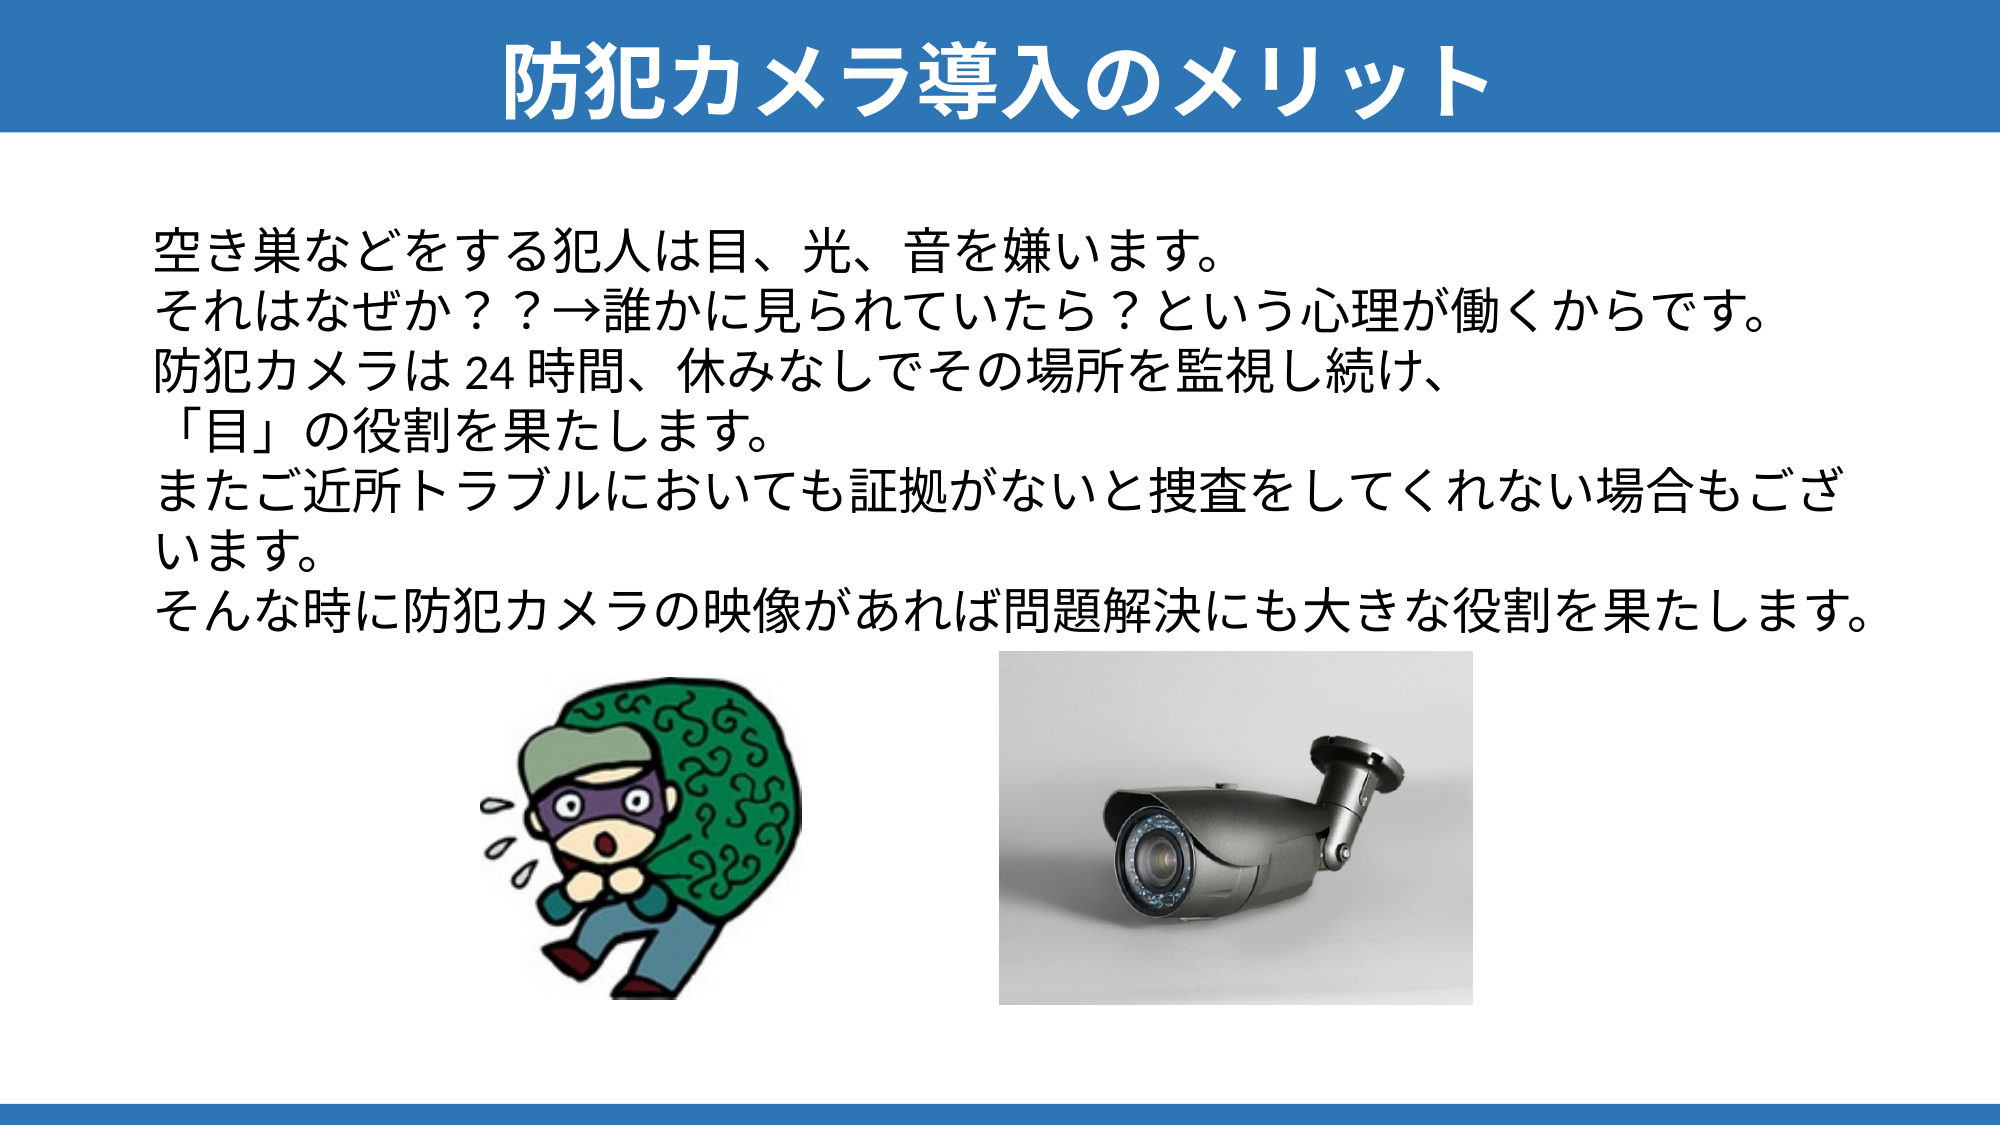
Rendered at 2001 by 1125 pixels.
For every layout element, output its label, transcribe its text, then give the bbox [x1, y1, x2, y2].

text_box 空き巣などをする犯人は目、光、音を嫌います。 それはなぜか？？→誰かに見られていたら？という心理が働くからです。 防犯カメラは24時間、休みなしでその場所を監視し続け、 「目」の役割を果たします。 またご近所トラブルにおいても証拠がないと捜査をしてくれない場合もございます。 そんな時に防犯カメラの映像があれば問題解決にも大きな役割を果たします。 [137, 211, 1879, 707]
picture [479, 677, 802, 1000]
picture [999, 651, 1473, 1005]
text_box [0, 1103, 2000, 1125]
text_box 防犯カメラ導入のメリット [485, 21, 1515, 137]
text_box [0, 0, 2000, 133]
